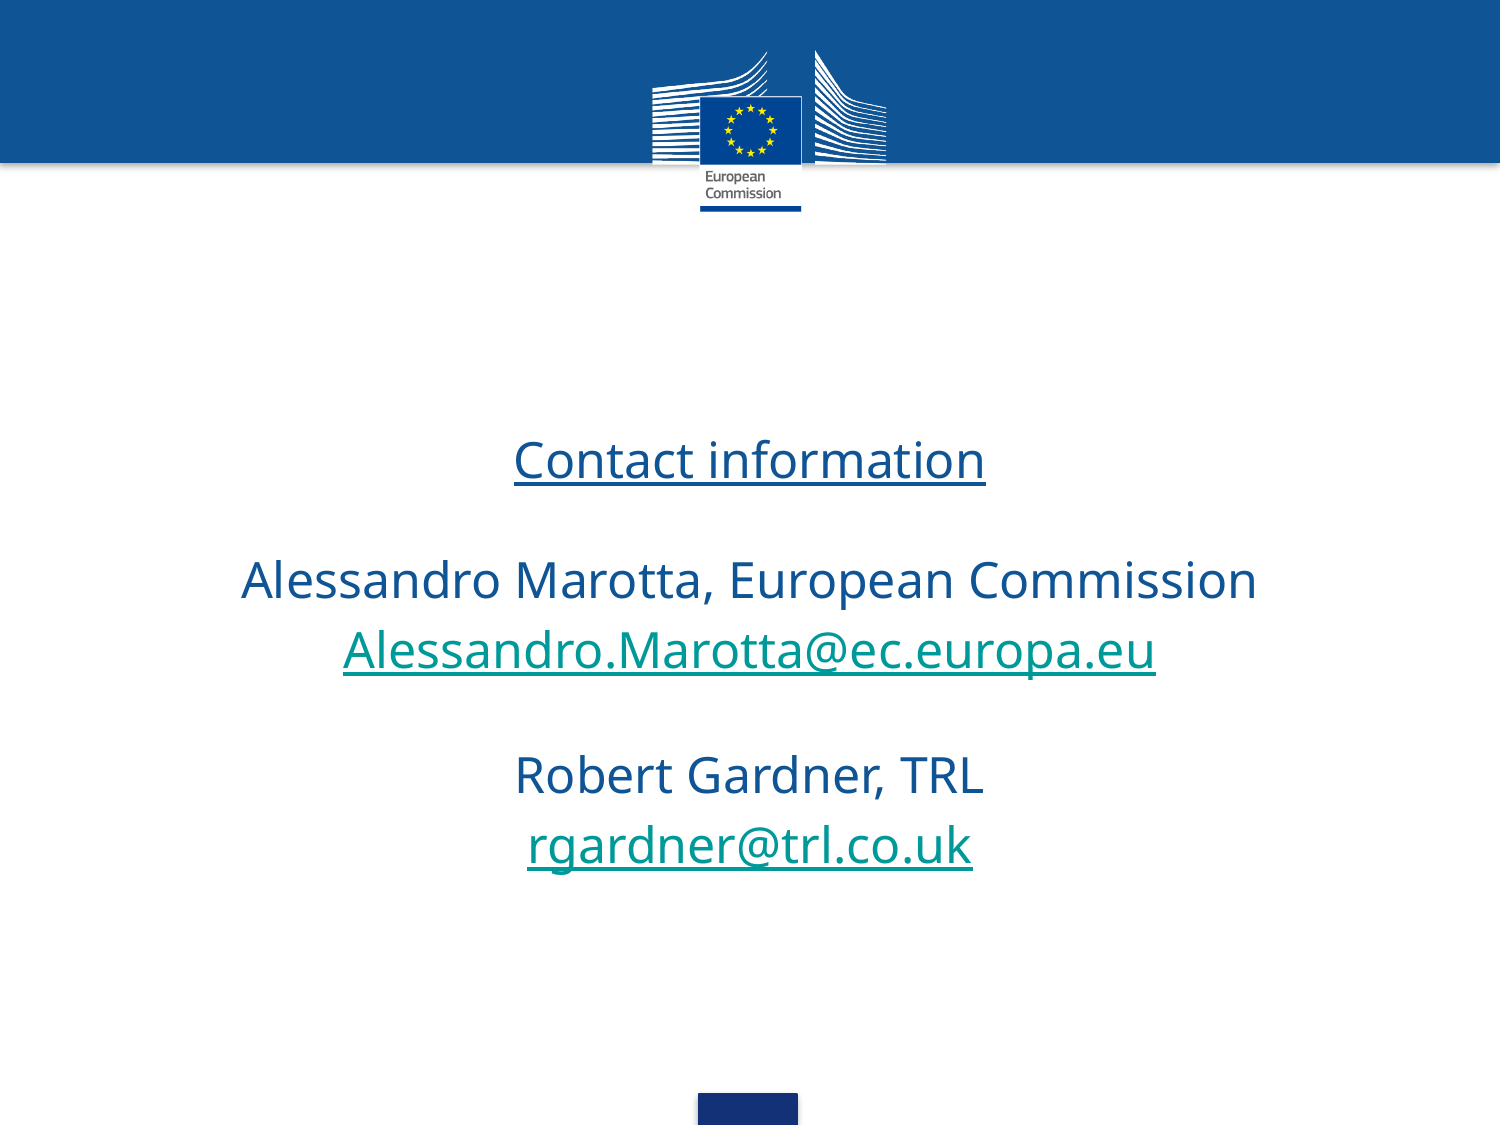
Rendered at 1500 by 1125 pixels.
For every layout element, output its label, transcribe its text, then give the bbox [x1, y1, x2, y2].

list Contact information Alessandro Marotta, European Commission Alessandro.Marotta@ec.europa.eu Robert Gardner, TRL rgardner@trl.co.uk [75, 420, 1425, 1017]
